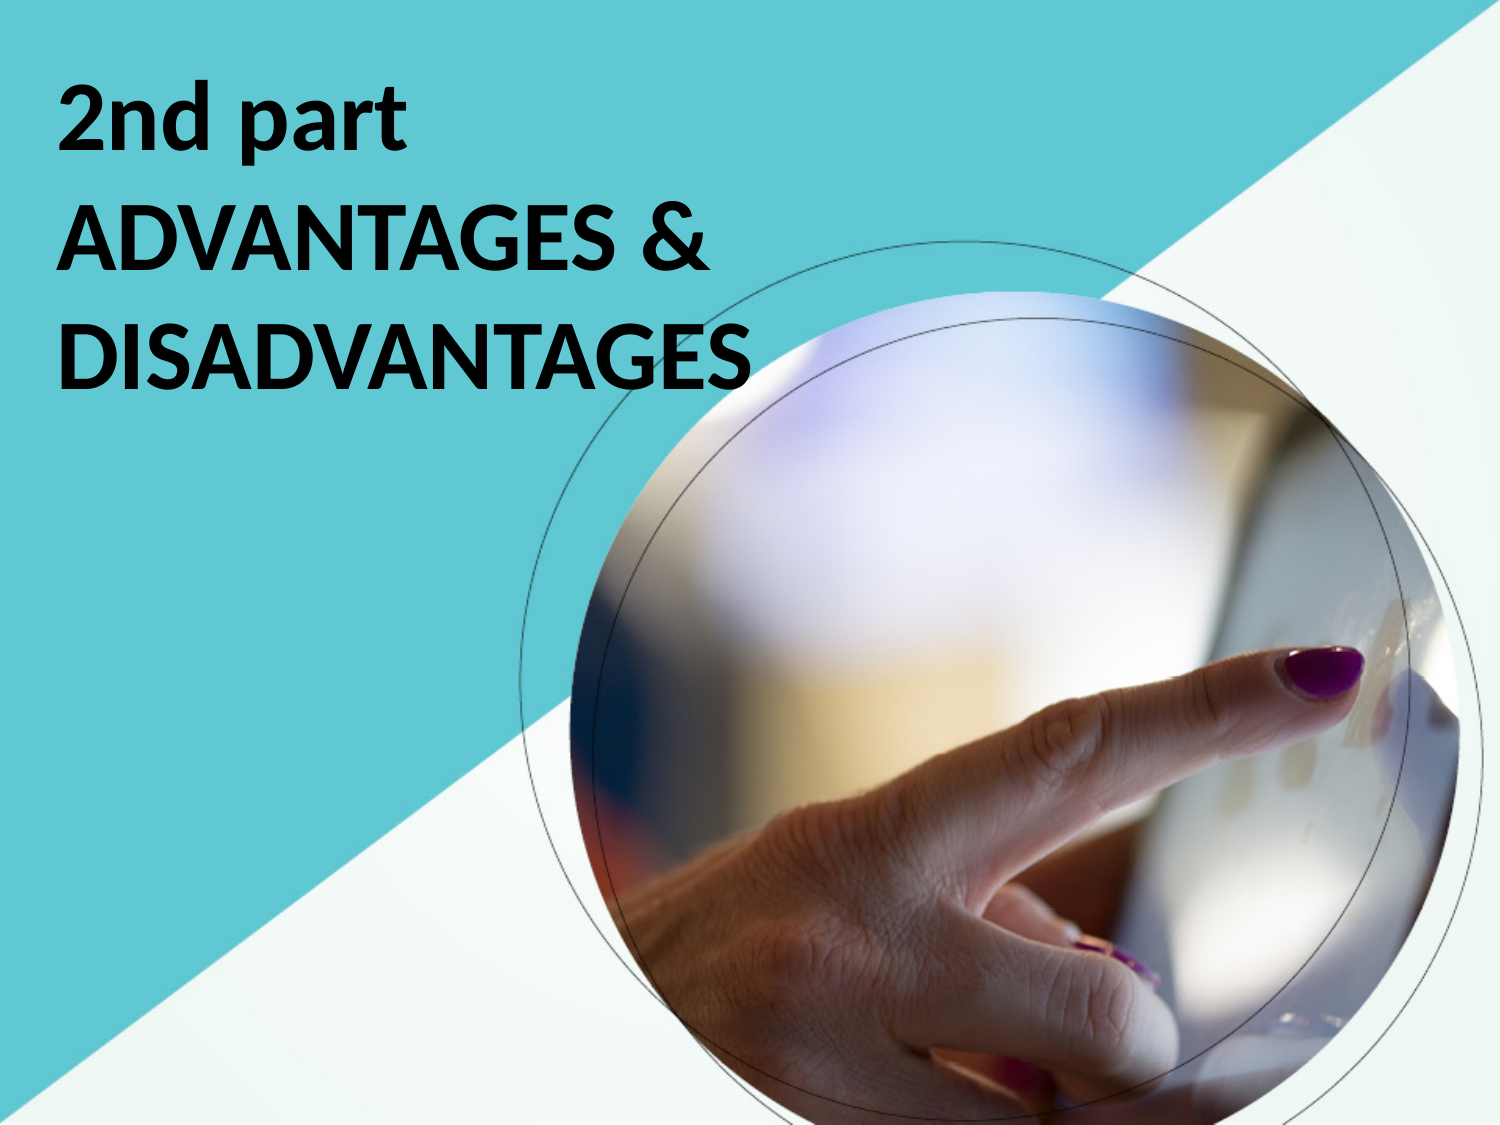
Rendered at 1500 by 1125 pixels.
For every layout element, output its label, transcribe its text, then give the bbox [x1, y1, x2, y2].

picture [0, 0, 1500, 1125]
text_box 2nd part ADVANTAGES & DISADVANTAGES [41, 42, 1161, 418]
